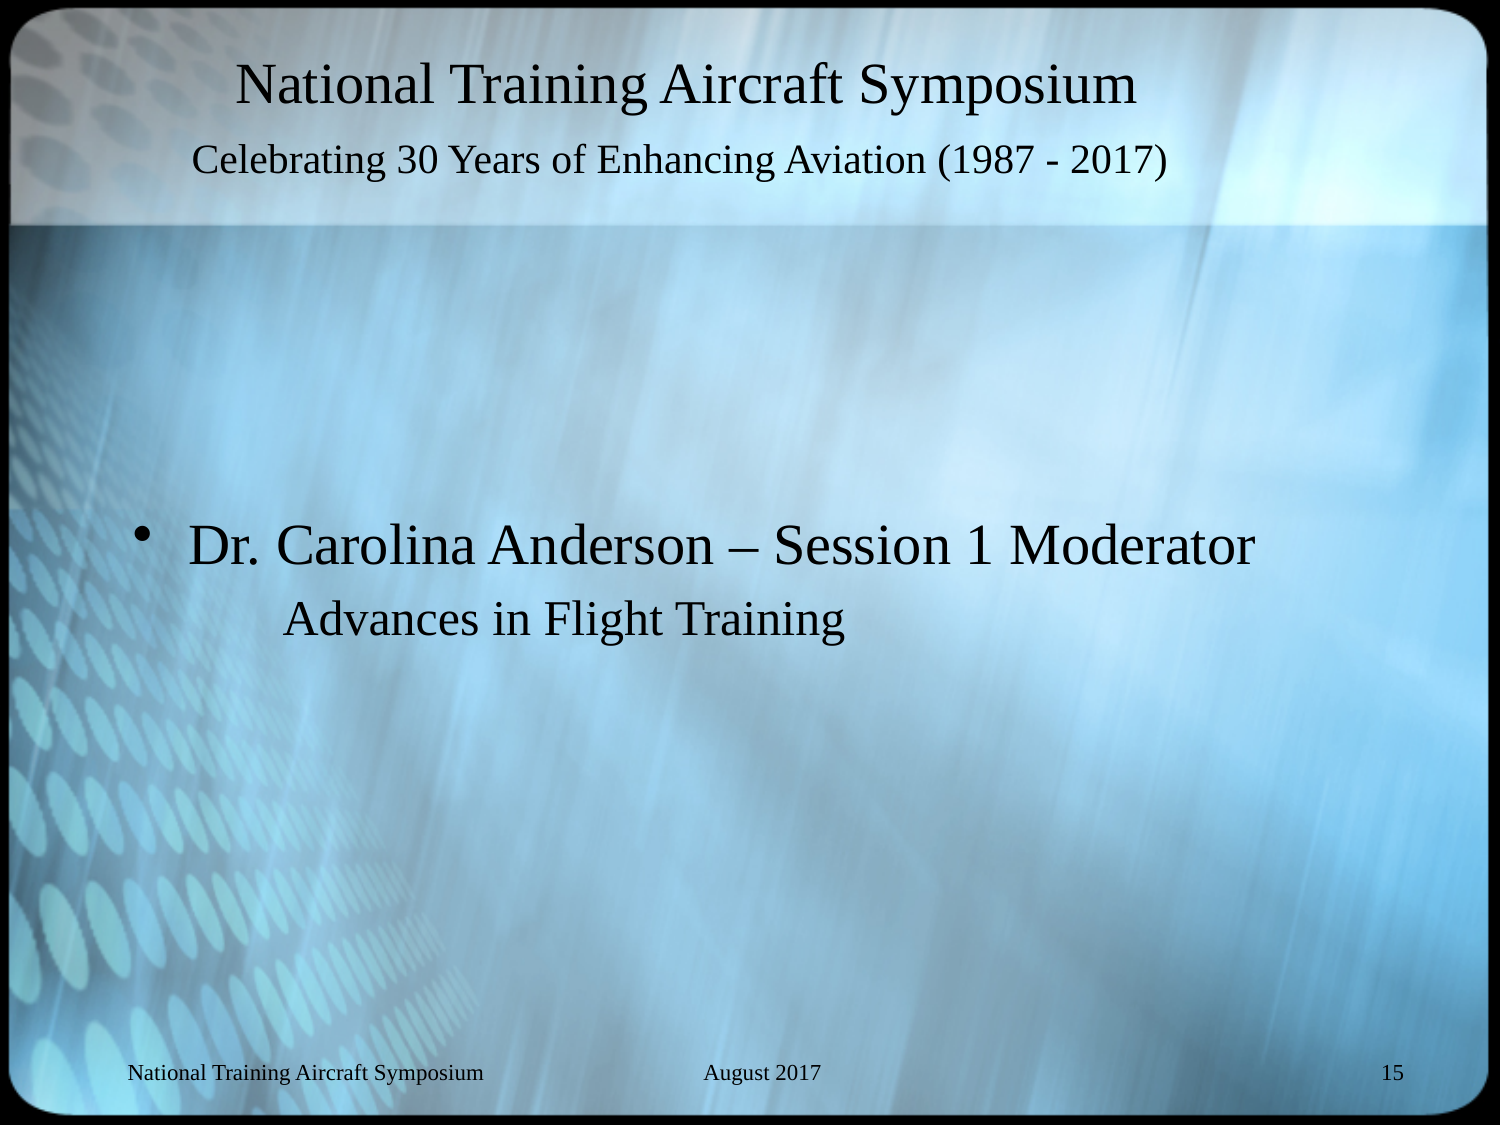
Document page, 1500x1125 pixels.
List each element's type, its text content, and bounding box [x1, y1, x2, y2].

list Dr. Carolina Anderson – Session 1 Moderator Advances in Flight Training [117, 416, 1393, 1092]
text_box National Training Aircraft Symposium Celebrating 30 Years of Enhancing Aviation (1987 - 2017) [162, 37, 1200, 193]
picture [0, 0, 1500, 1125]
slide_number 15 [1074, 1049, 1426, 1101]
slide_number National Training Aircraft Symposium [112, 1049, 524, 1101]
footer August 2017 [524, 1049, 1001, 1125]
